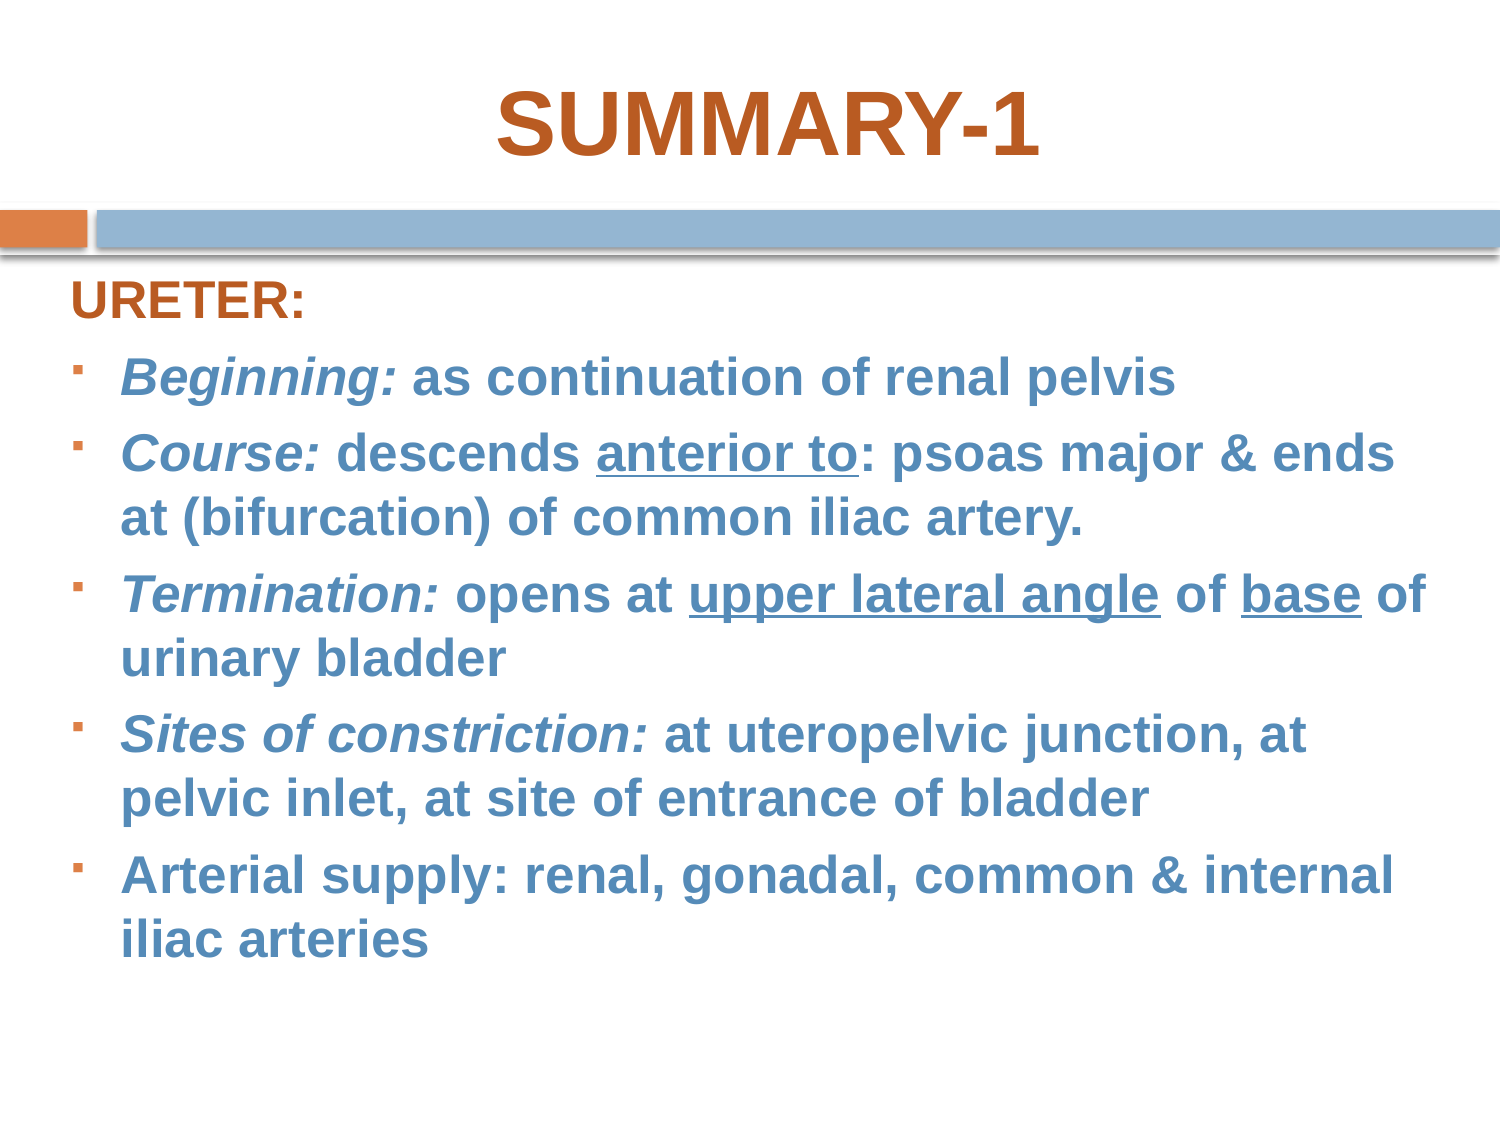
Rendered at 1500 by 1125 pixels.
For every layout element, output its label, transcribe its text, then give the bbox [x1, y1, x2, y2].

title SUMMARY-1 [99, 37, 1438, 200]
text_box URETER: Beginning: as continuation of renal pelvis Course: descends anterior to: psoas major & ends at (bifurcation) of common iliac artery. Termination: opens at upper lateral angle of base of urinary bladder Sites of constriction: at uteropelvic junction, at pelvic inlet, at site of entrance of bladder Arterial supply: renal, gonadal, common & internal iliac arteries [55, 257, 1444, 975]
